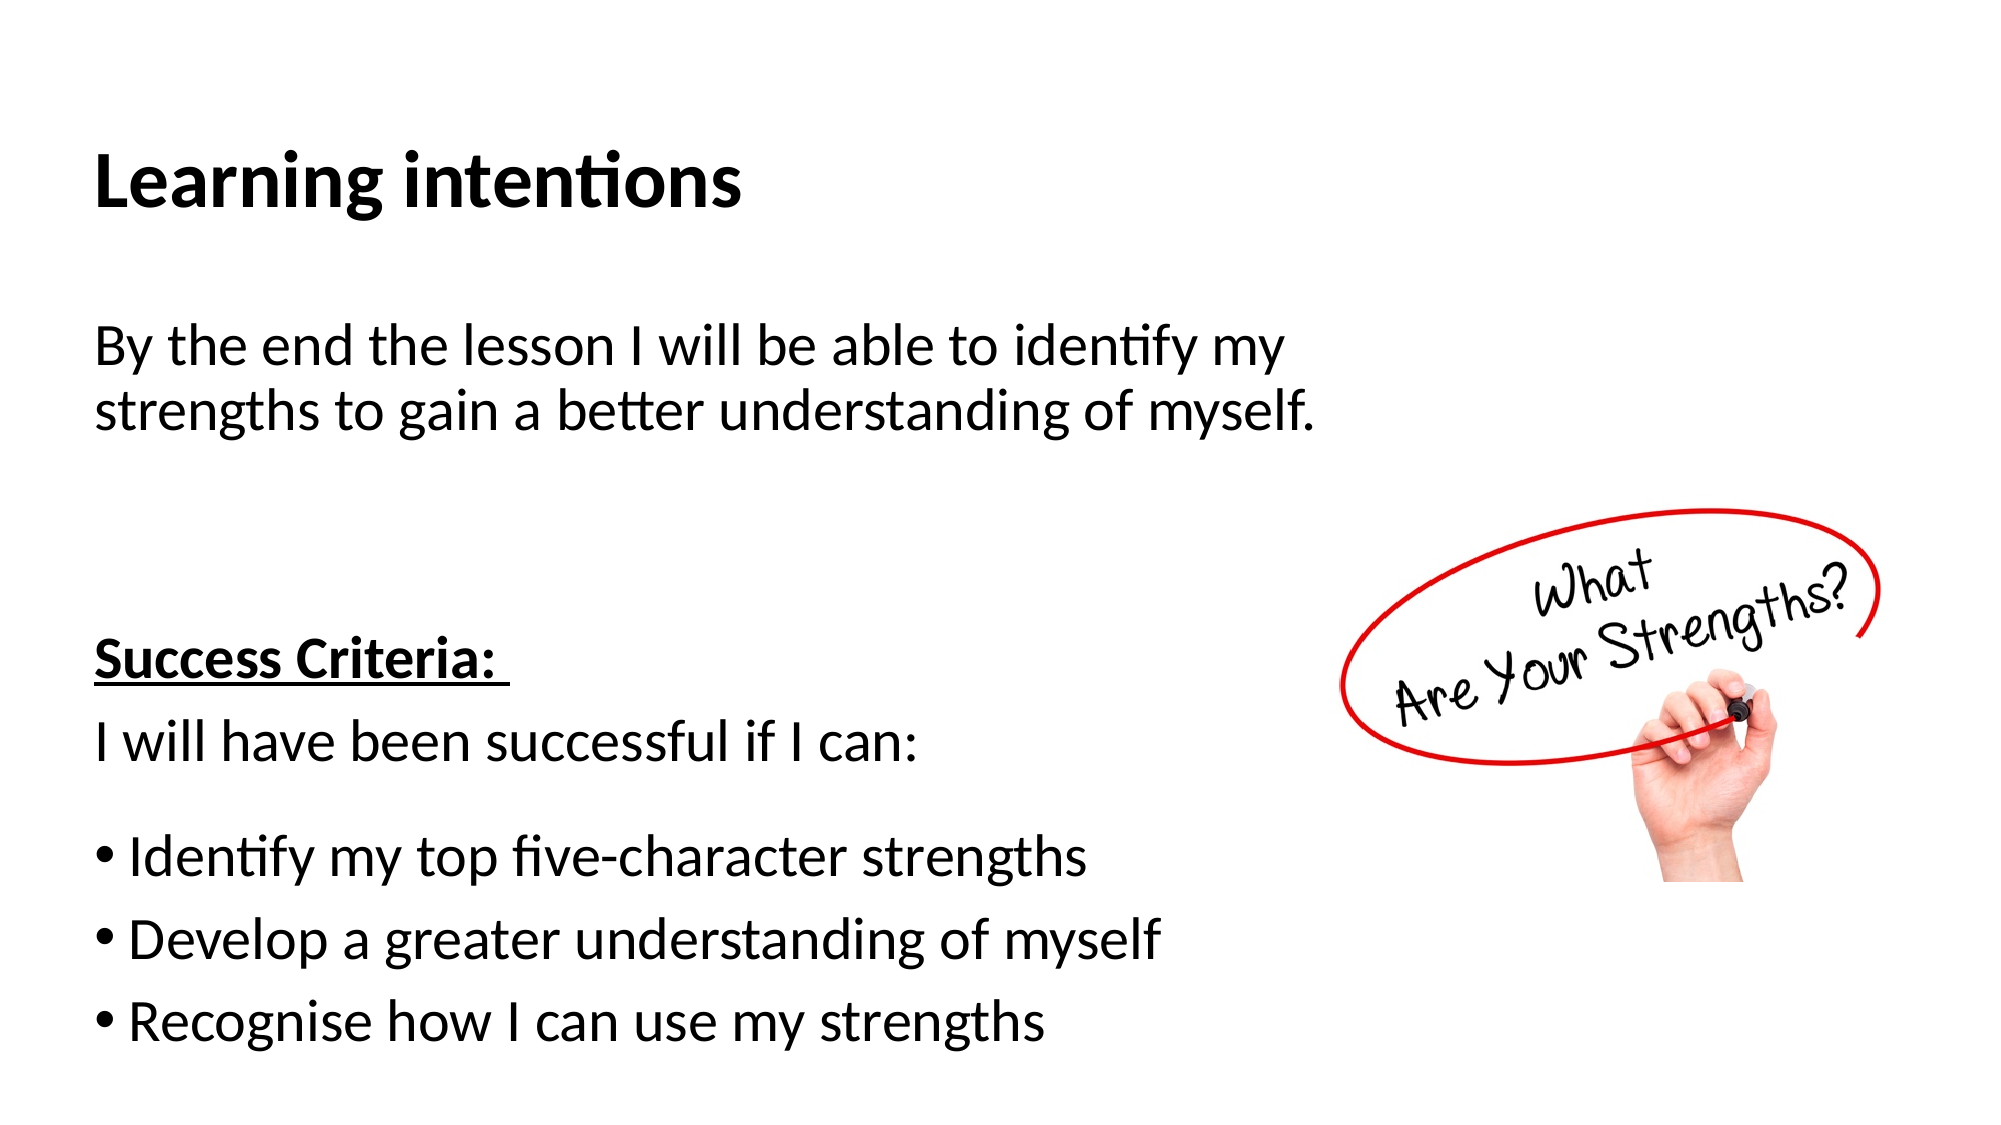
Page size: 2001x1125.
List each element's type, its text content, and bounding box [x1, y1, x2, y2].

picture [1329, 495, 1897, 882]
list Learning intentions By the end the lesson I will be able to identify my strengths to gain a better understanding of myself. Success Criteria: I will have been successful if I can: Identify my top five-character strengths Develop a greater understanding of myself Recognise how I can use my strengths [79, 52, 1459, 1066]
